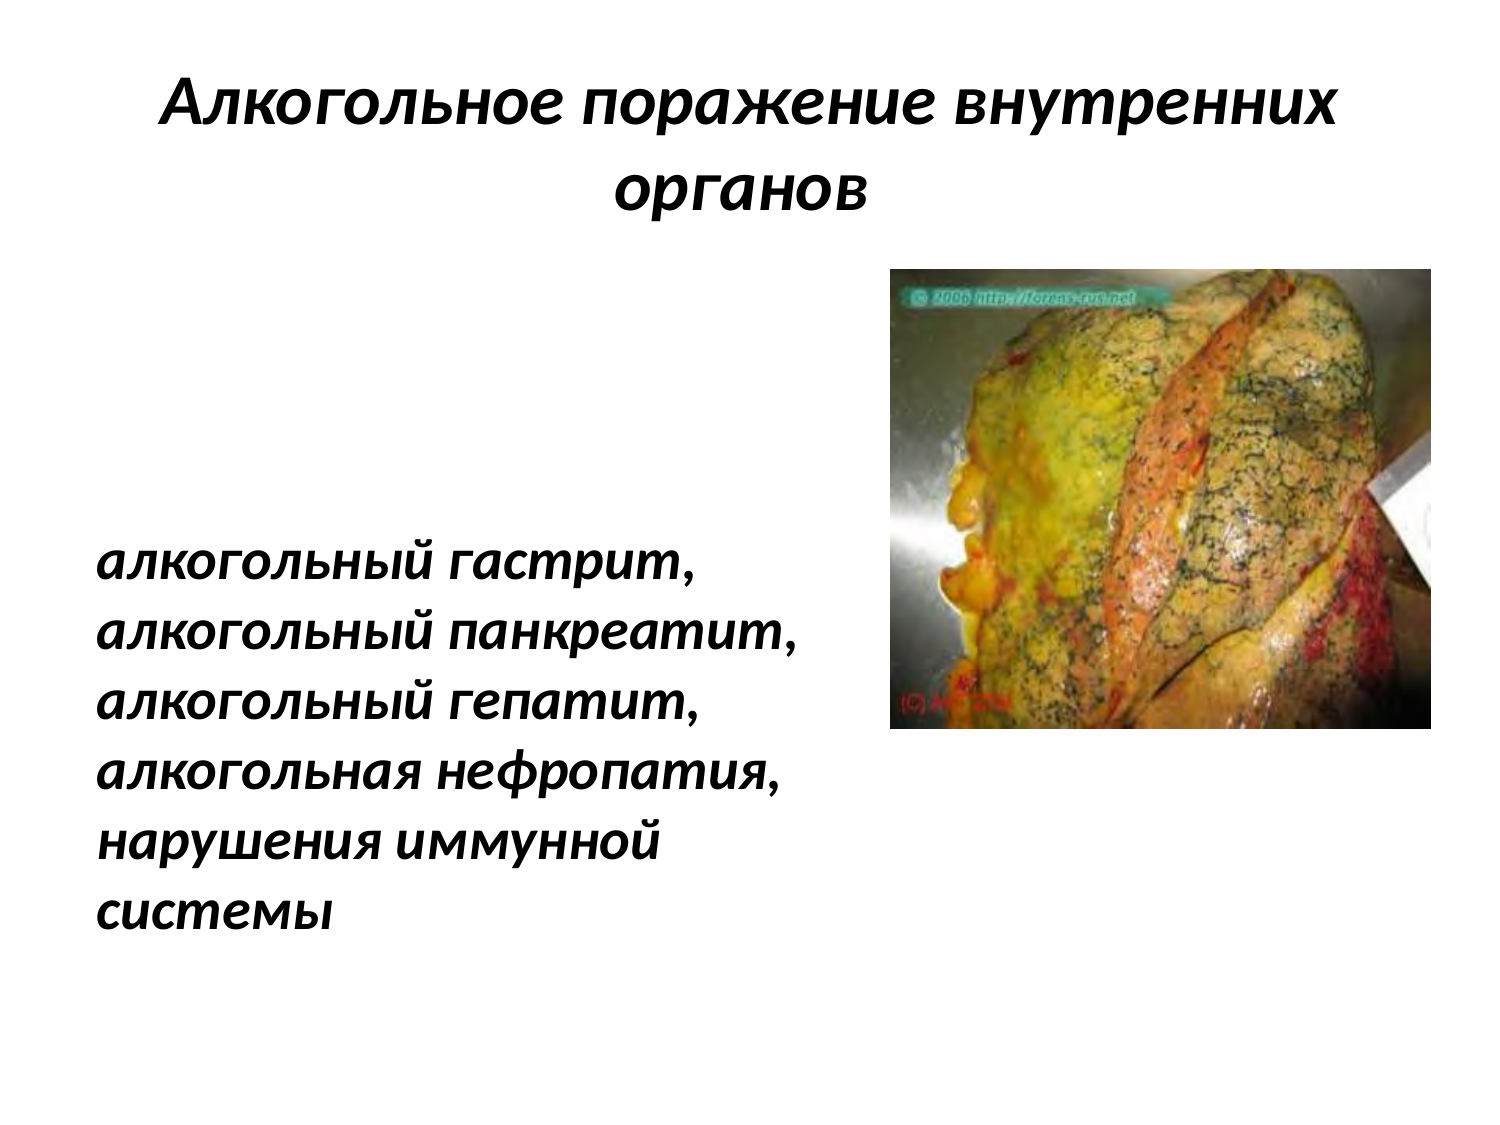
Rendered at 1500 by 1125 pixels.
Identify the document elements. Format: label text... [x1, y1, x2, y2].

text_box алкогольный гастрит, алкогольный панкреатит, алкогольный гепатит, алкогольная нефропатия, нарушения иммунной системы [82, 468, 844, 949]
title Алкогольное поражение внутренних органов [75, 45, 1425, 233]
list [890, 269, 1431, 730]
